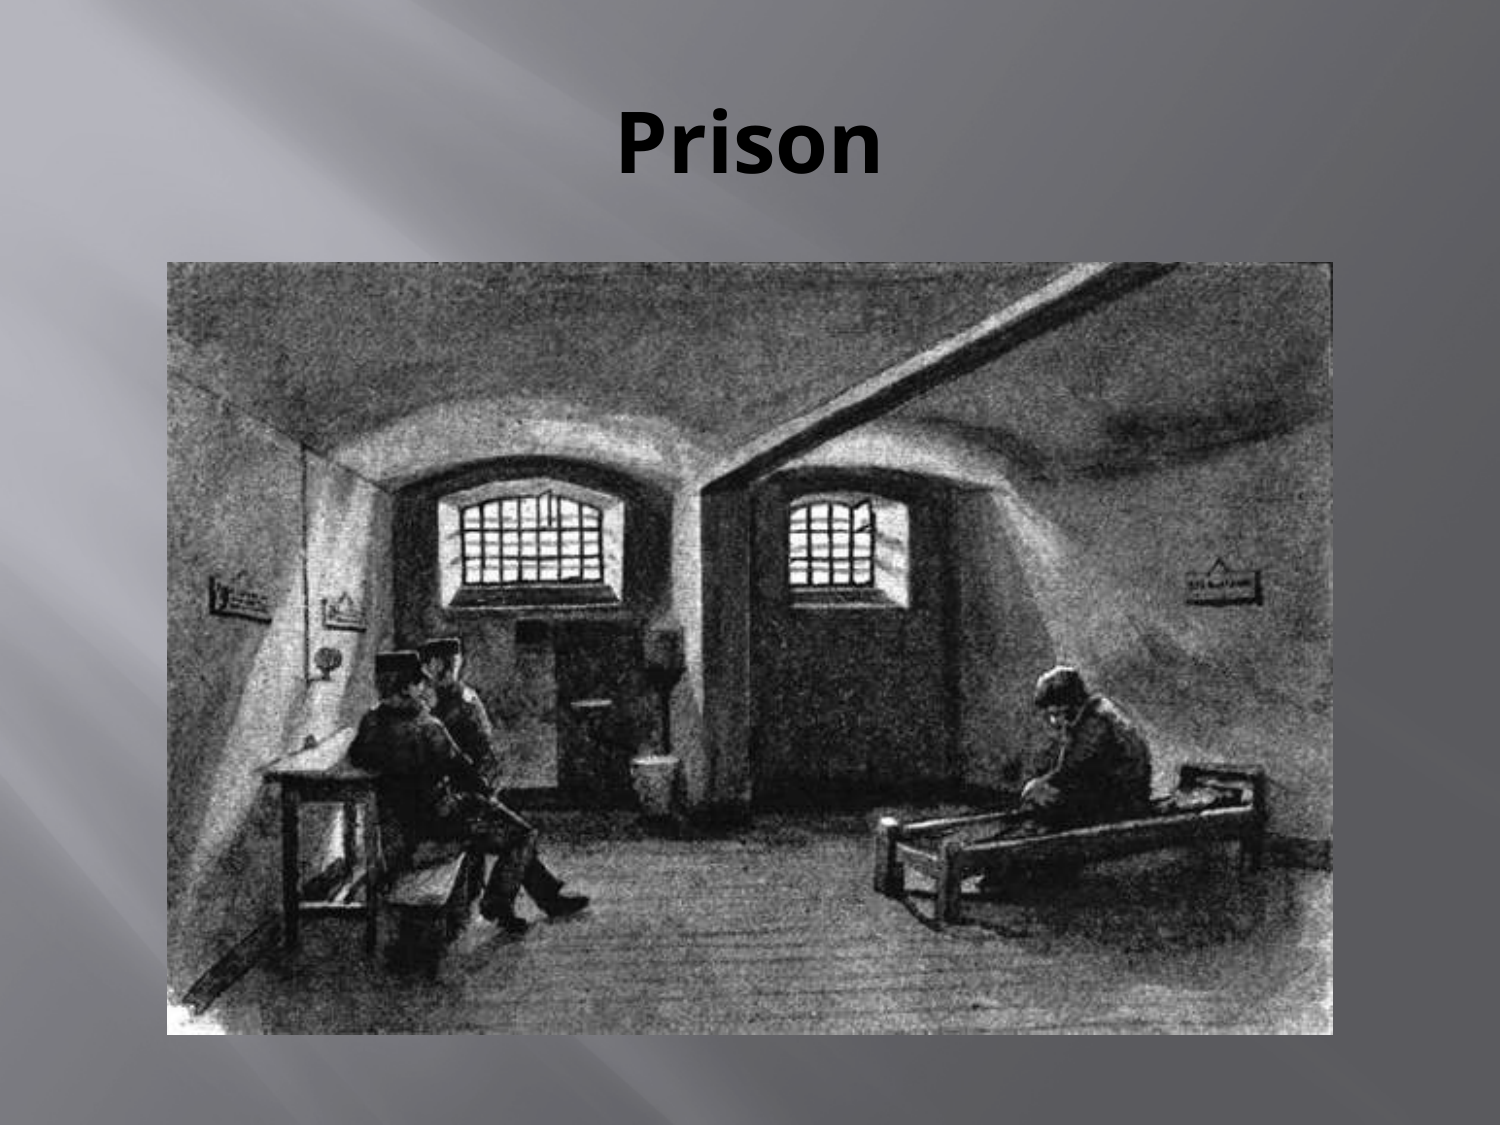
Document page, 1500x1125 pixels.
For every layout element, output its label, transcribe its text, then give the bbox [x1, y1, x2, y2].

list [167, 262, 1333, 1036]
title Prison [75, 45, 1425, 233]
